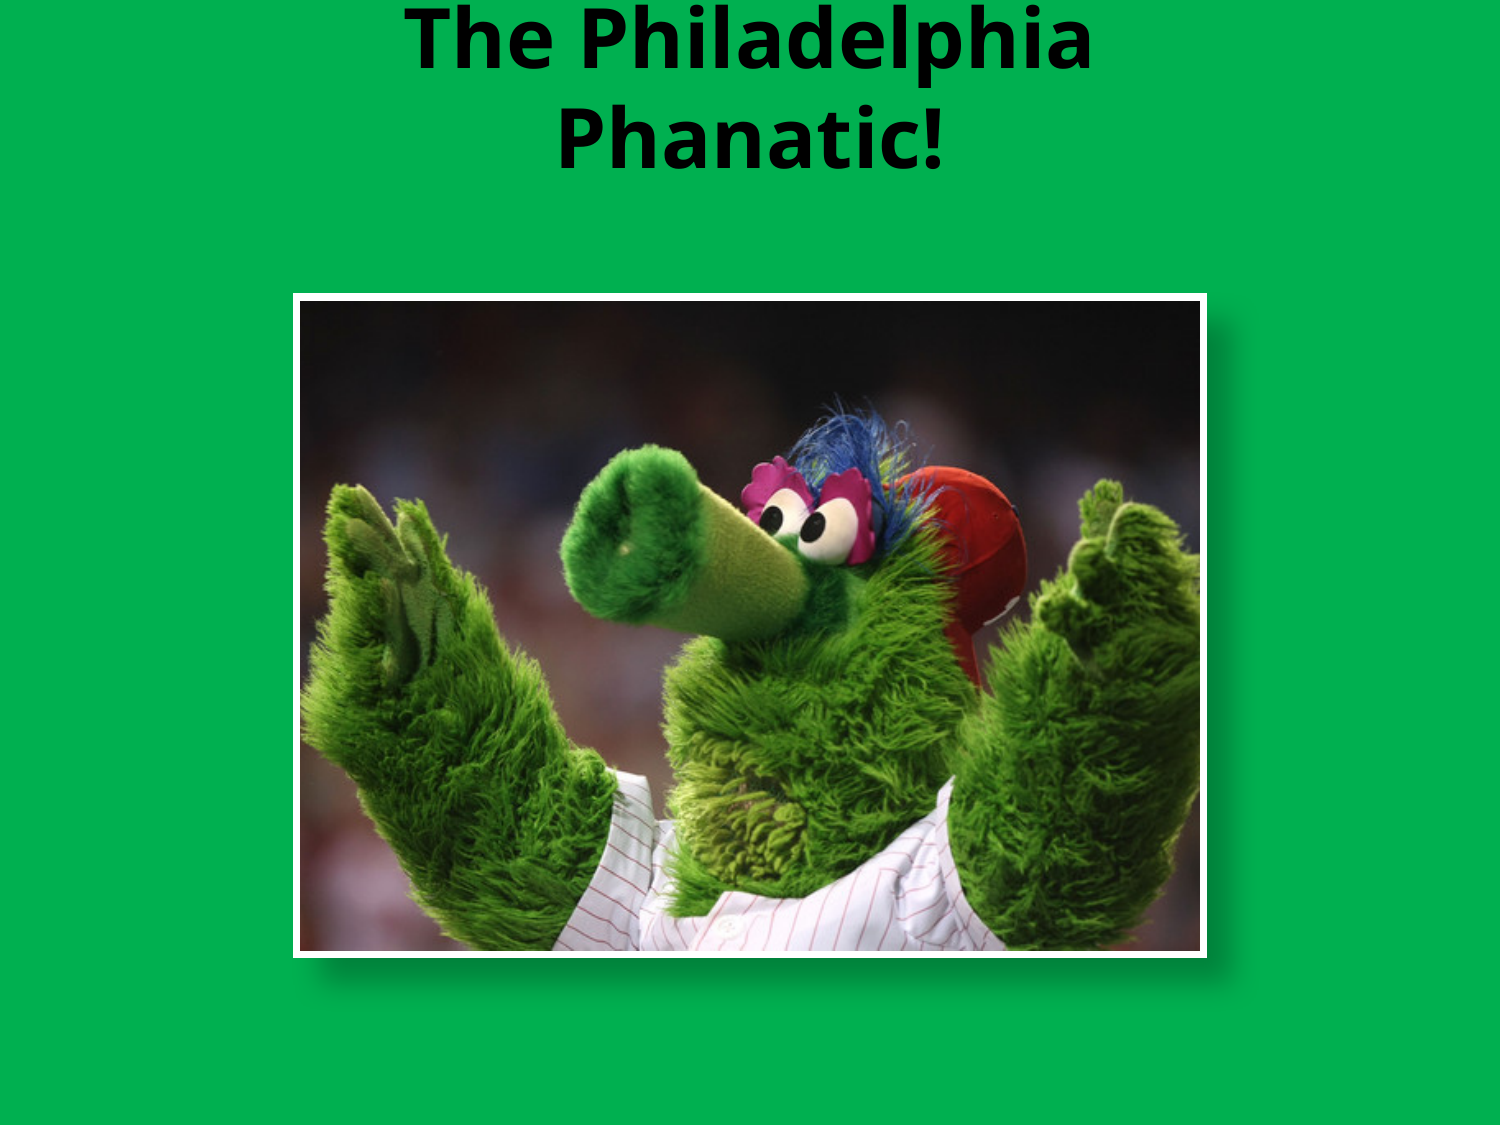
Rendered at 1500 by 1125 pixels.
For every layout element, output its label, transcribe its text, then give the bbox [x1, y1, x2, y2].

picture [299, 300, 1201, 951]
title The Philadelphia Phanatic! [300, 99, 1200, 186]
